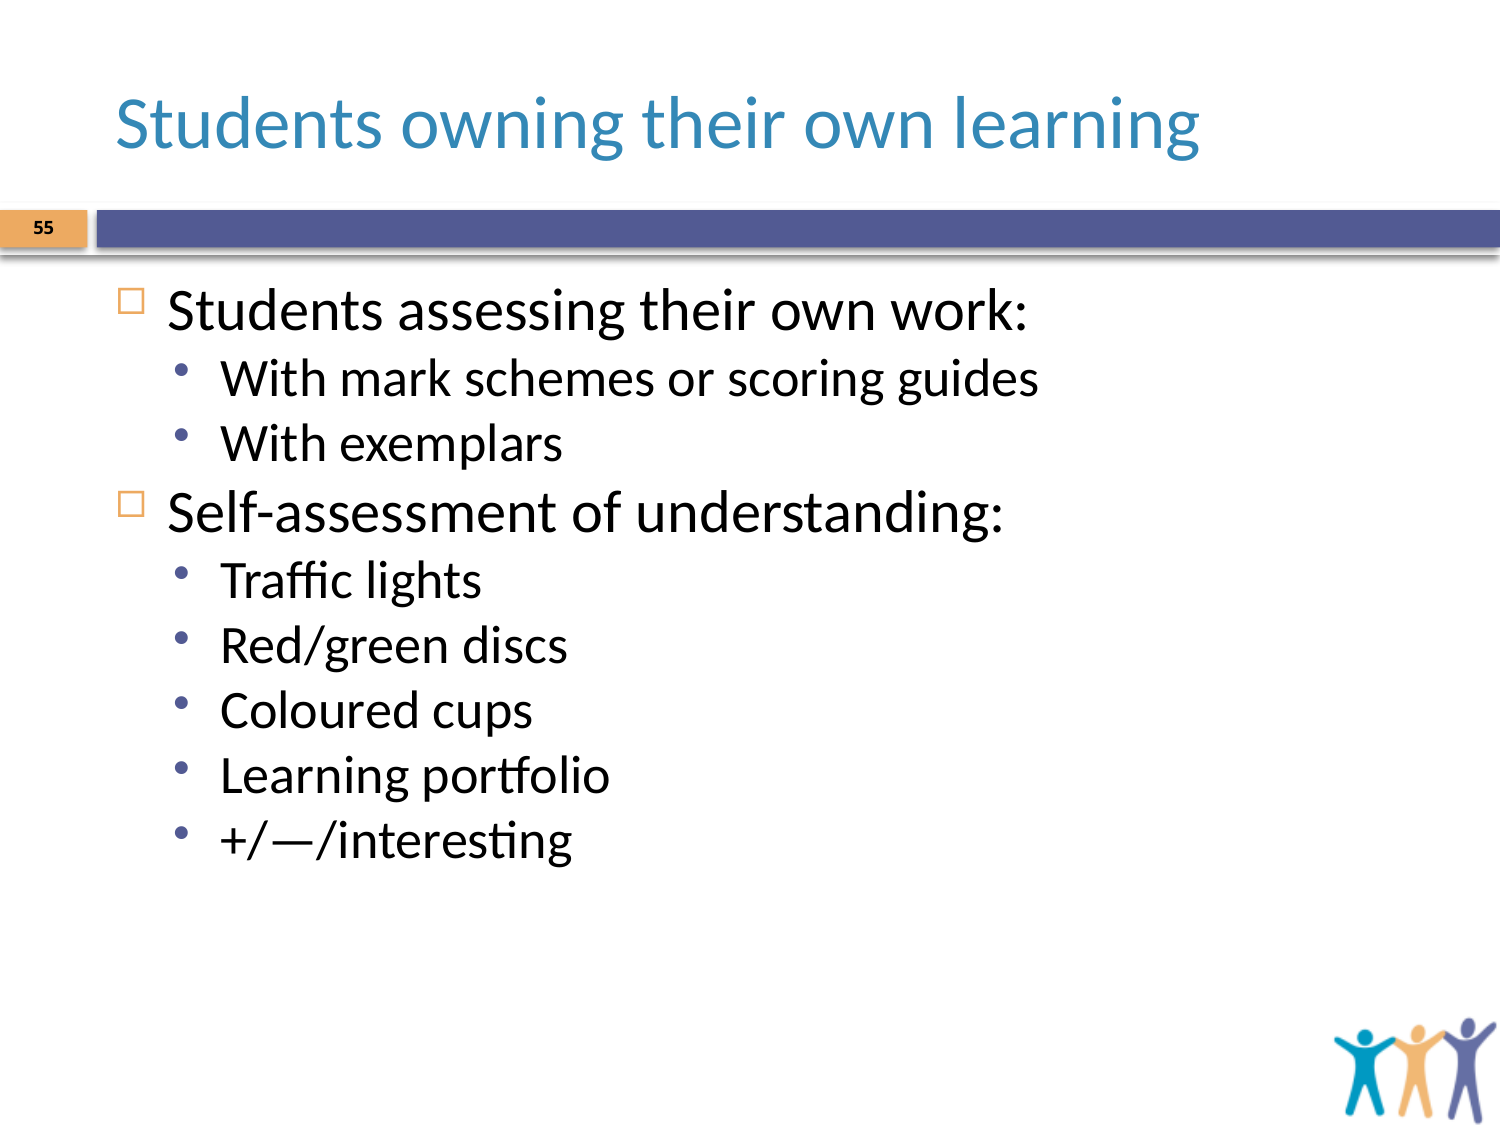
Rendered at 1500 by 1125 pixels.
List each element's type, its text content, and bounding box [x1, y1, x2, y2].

list Students assessing their own work: With mark schemes or scoring guides With exemplars Self-assessment of understanding: Traffic lights Red/green discs Coloured cups Learning portfolio +/—/interesting [100, 262, 1438, 1000]
title Students owning their own learning [100, 37, 1438, 200]
slide_number 55 [0, 208, 88, 249]
